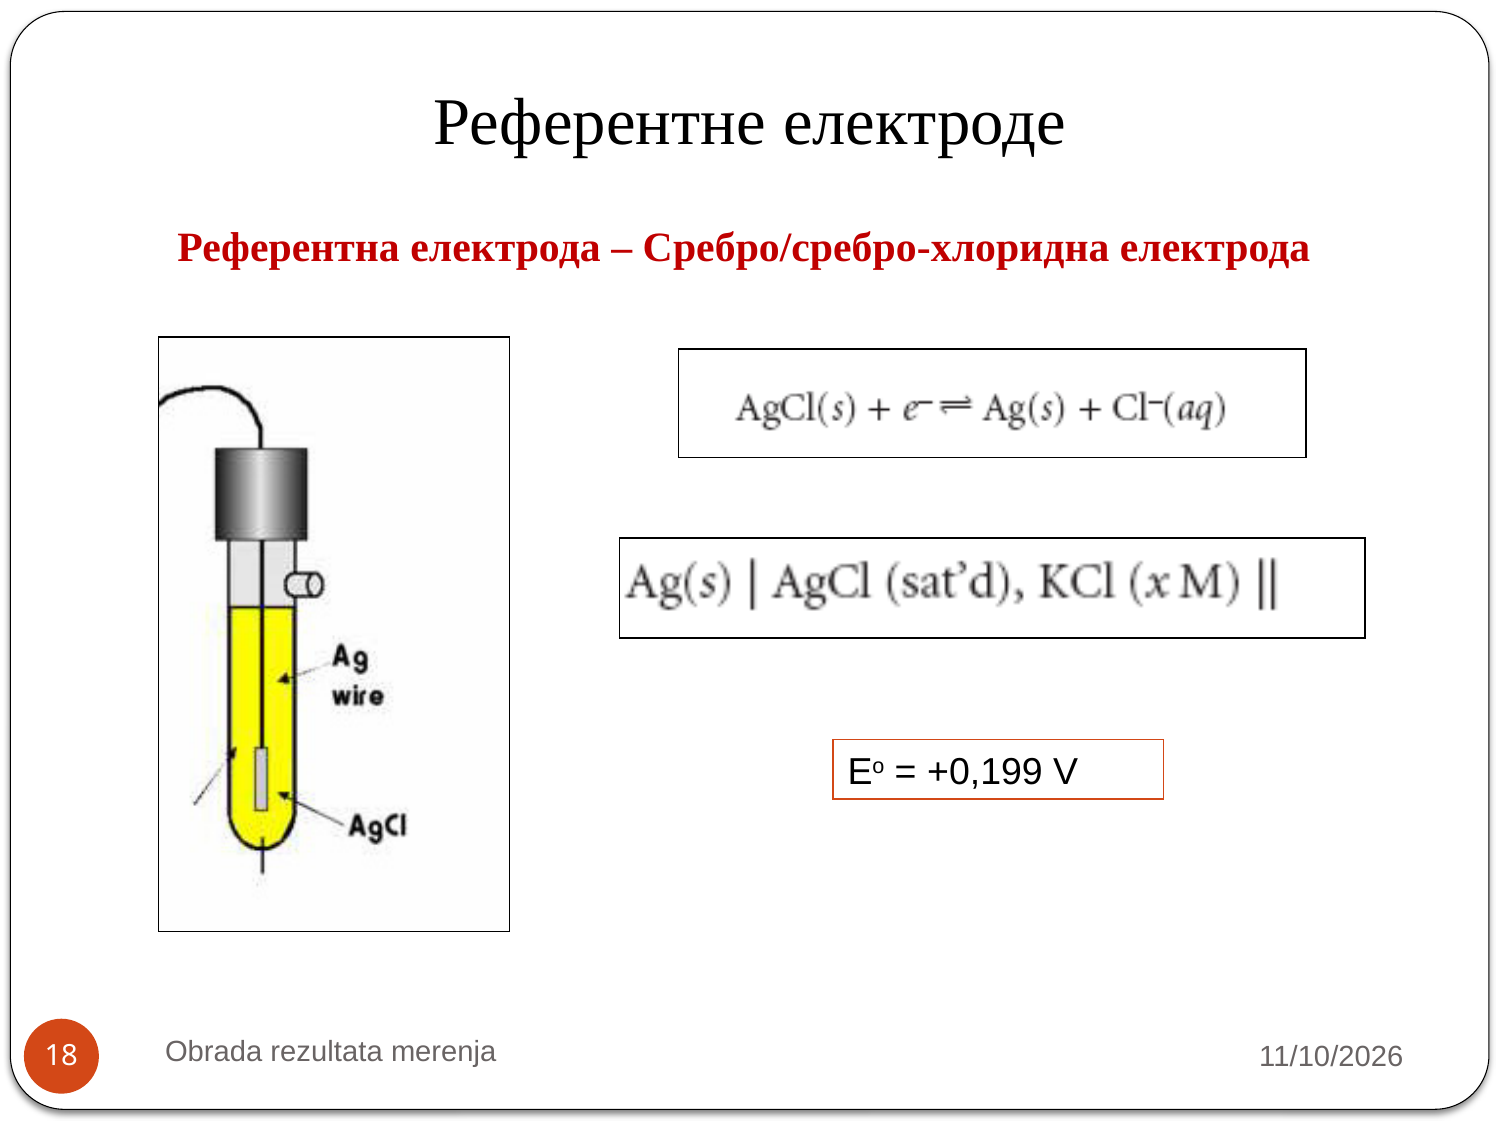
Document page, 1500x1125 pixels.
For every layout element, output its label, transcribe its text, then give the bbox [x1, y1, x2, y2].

slide_number 18 [23, 1018, 99, 1094]
text_box Референтна електрода – Сребро/сребро-хлоридна електрода [88, 212, 1400, 278]
picture [159, 337, 509, 932]
text_box Eo = +0,199 V [832, 739, 1164, 800]
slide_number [1012, 1015, 1419, 1094]
picture [678, 349, 1306, 457]
footer Obrada rezultata merenja [150, 1012, 800, 1088]
title Референтне електроде [74, 49, 1426, 173]
picture [619, 538, 1365, 638]
